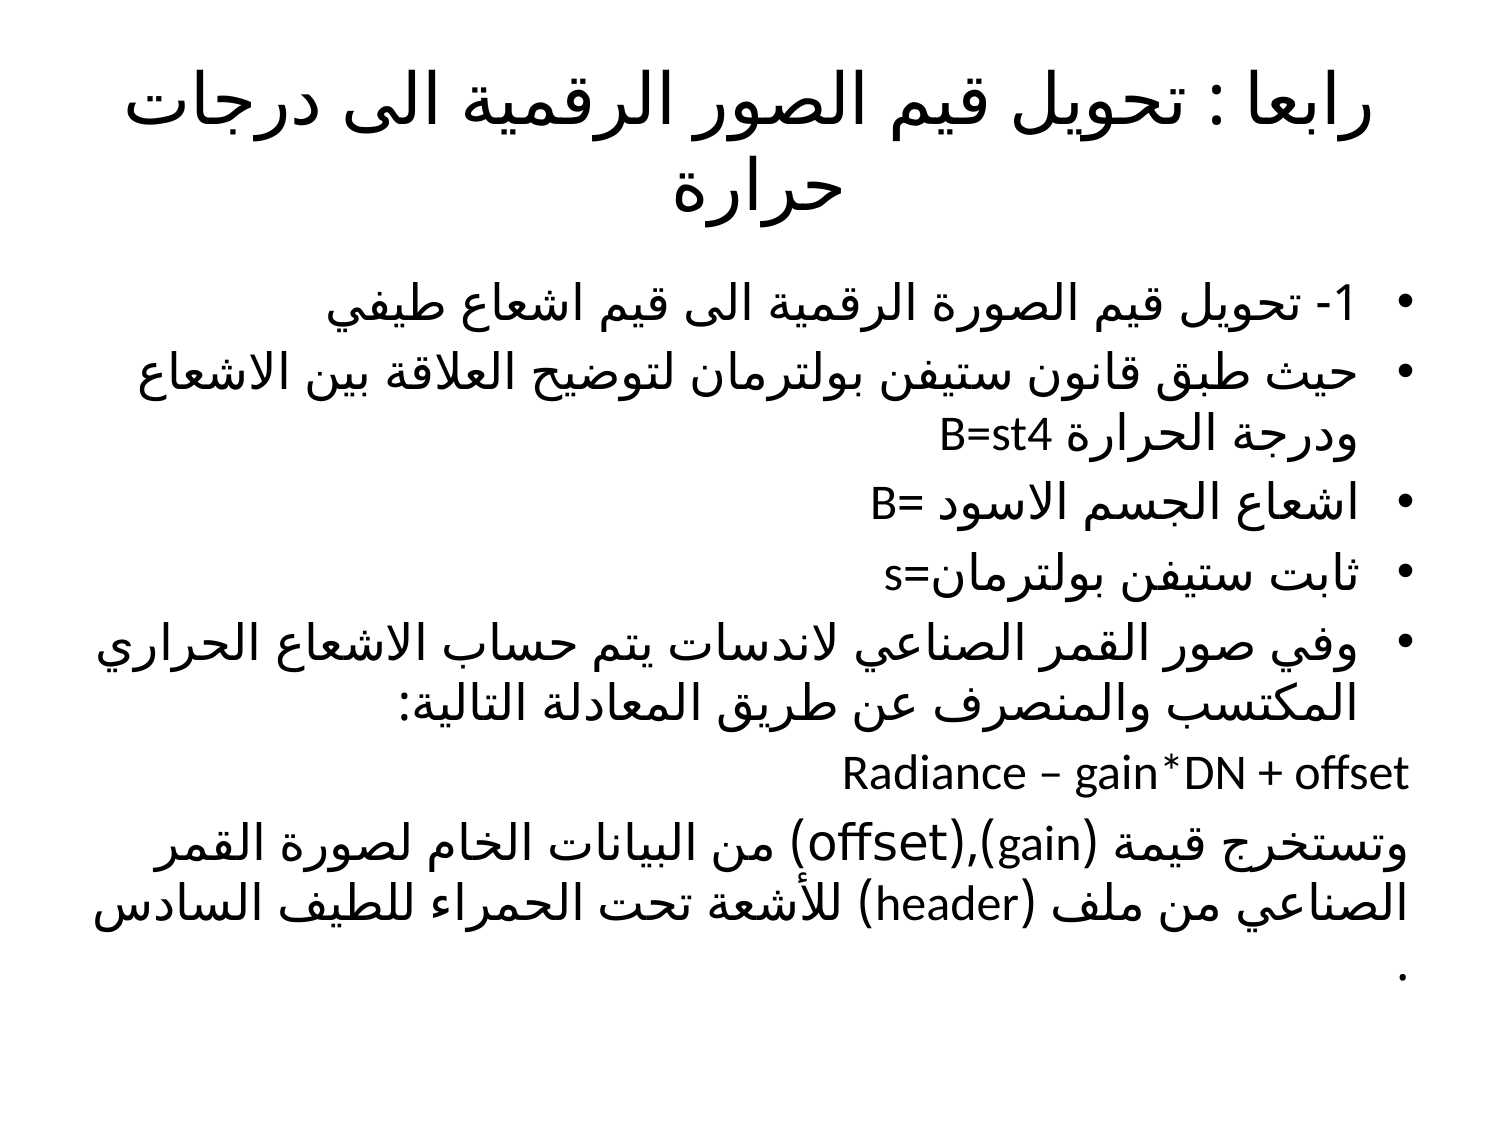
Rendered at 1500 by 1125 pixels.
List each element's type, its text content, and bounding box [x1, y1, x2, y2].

title رابعا : تحويل قيم الصور الرقمية الى درجات حرارة [75, 45, 1425, 233]
list 1- تحويل قيم الصورة الرقمية الى قيم اشعاع طيفي حيث طبق قانون ستيفن بولترمان لتوضيح العلاقة بين الاشعاع ودرجة الحرارة B=st4 اشعاع الجسم الاسود =B ثابت ستيفن بولترمان=s وفي صور القمر الصناعي لاندسات يتم حساب الاشعاع الحراري المكتسب والمنصرف عن طريق المعادلة التالية: Radiance – gain*DN + offset وتستخرج قيمة (gain),(offset) من البيانات الخام لصورة القمر الصناعي من ملف (header) للأشعة تحت الحمراء للطيف السادس . [75, 262, 1425, 1005]
